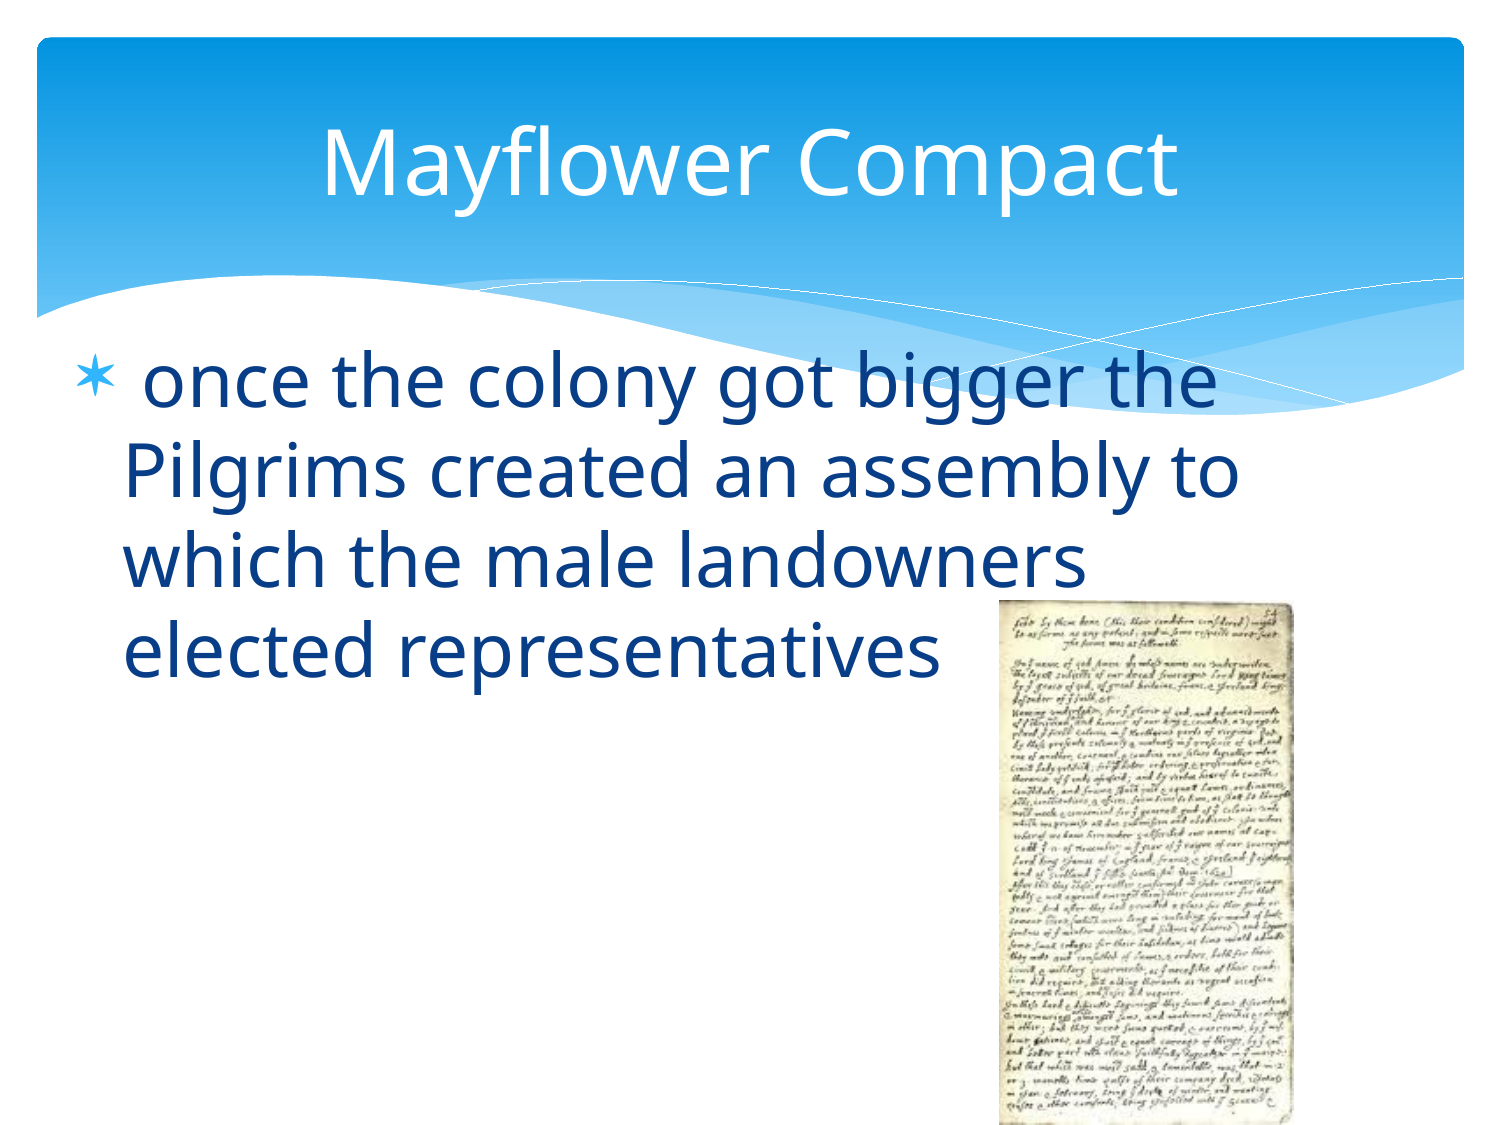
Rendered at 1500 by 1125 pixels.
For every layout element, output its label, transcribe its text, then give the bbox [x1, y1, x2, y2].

picture [999, 600, 1294, 1125]
list once the colony got bigger the Pilgrims created an assembly to which the male landowners elected representatives [62, 325, 1278, 892]
title Mayflower Compact [75, 55, 1425, 261]
